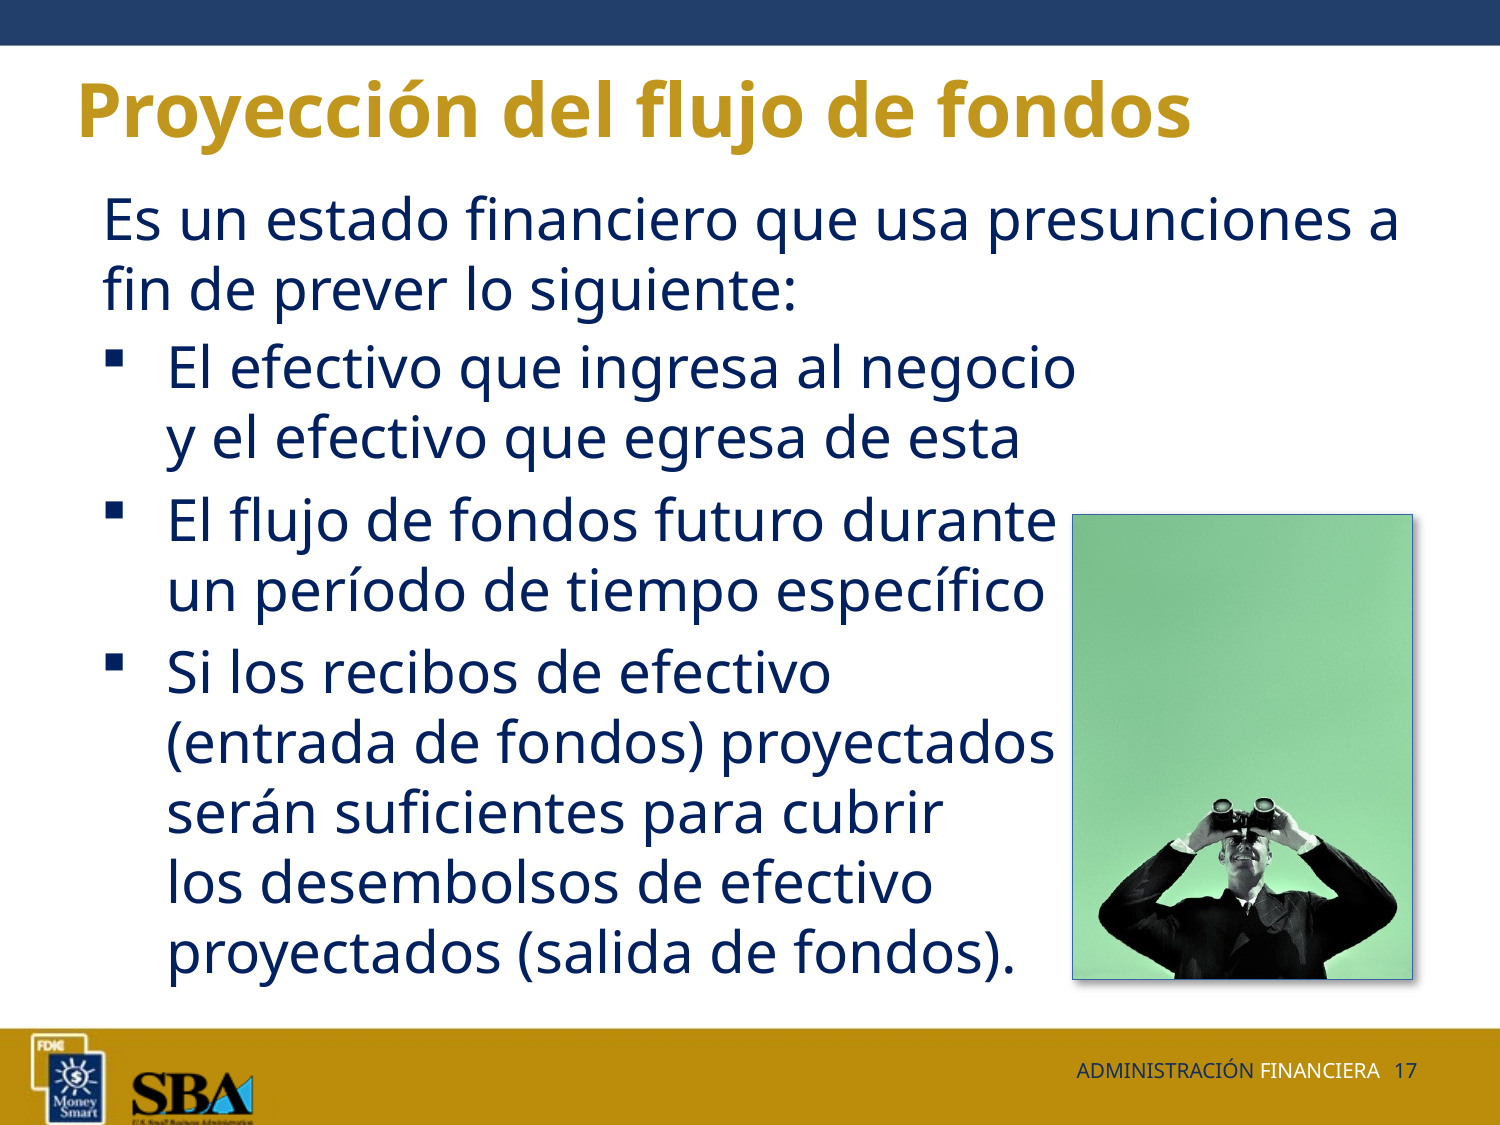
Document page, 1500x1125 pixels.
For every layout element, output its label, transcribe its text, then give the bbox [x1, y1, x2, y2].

list El efectivo que ingresa al negocio y el efectivo que egresa de esta El flujo de fondos futuro durante un período de tiempo específico Si los recibos de efectivo (entrada de fondos) proyectados serán suficientes para cubrir los desembolsos de efectivo proyectados (salida de fondos). [91, 330, 1123, 1125]
text_box Es un estado financiero que usa presunciones a fin de prever lo siguiente: [87, 174, 1425, 330]
picture [0, 0, 1500, 1125]
title Proyección del flujo de fondos [75, 62, 1425, 163]
